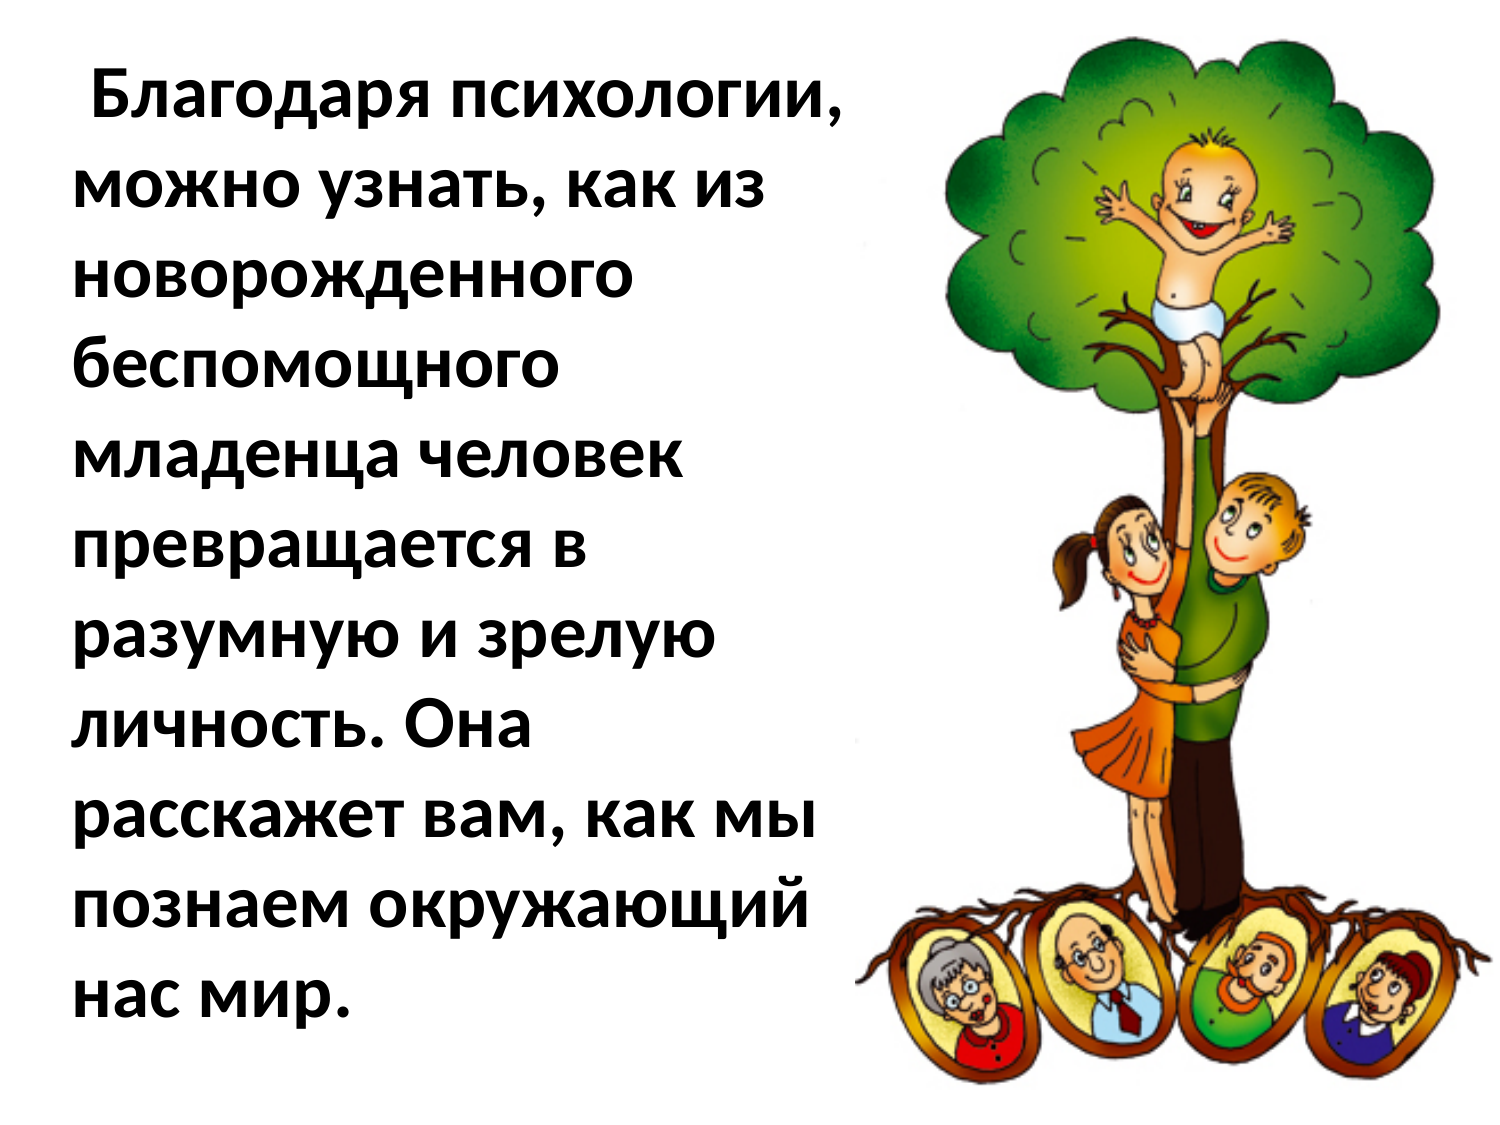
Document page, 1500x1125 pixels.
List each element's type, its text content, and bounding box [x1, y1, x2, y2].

picture [855, 34, 1500, 1091]
list Благодаря психологии, можно узнать, как из новорожденного беспомощного младенца человек превращается в разумную и зрелую личность. Она расскажет вам, как мы познаем окружающий нас мир. [0, 35, 868, 1125]
